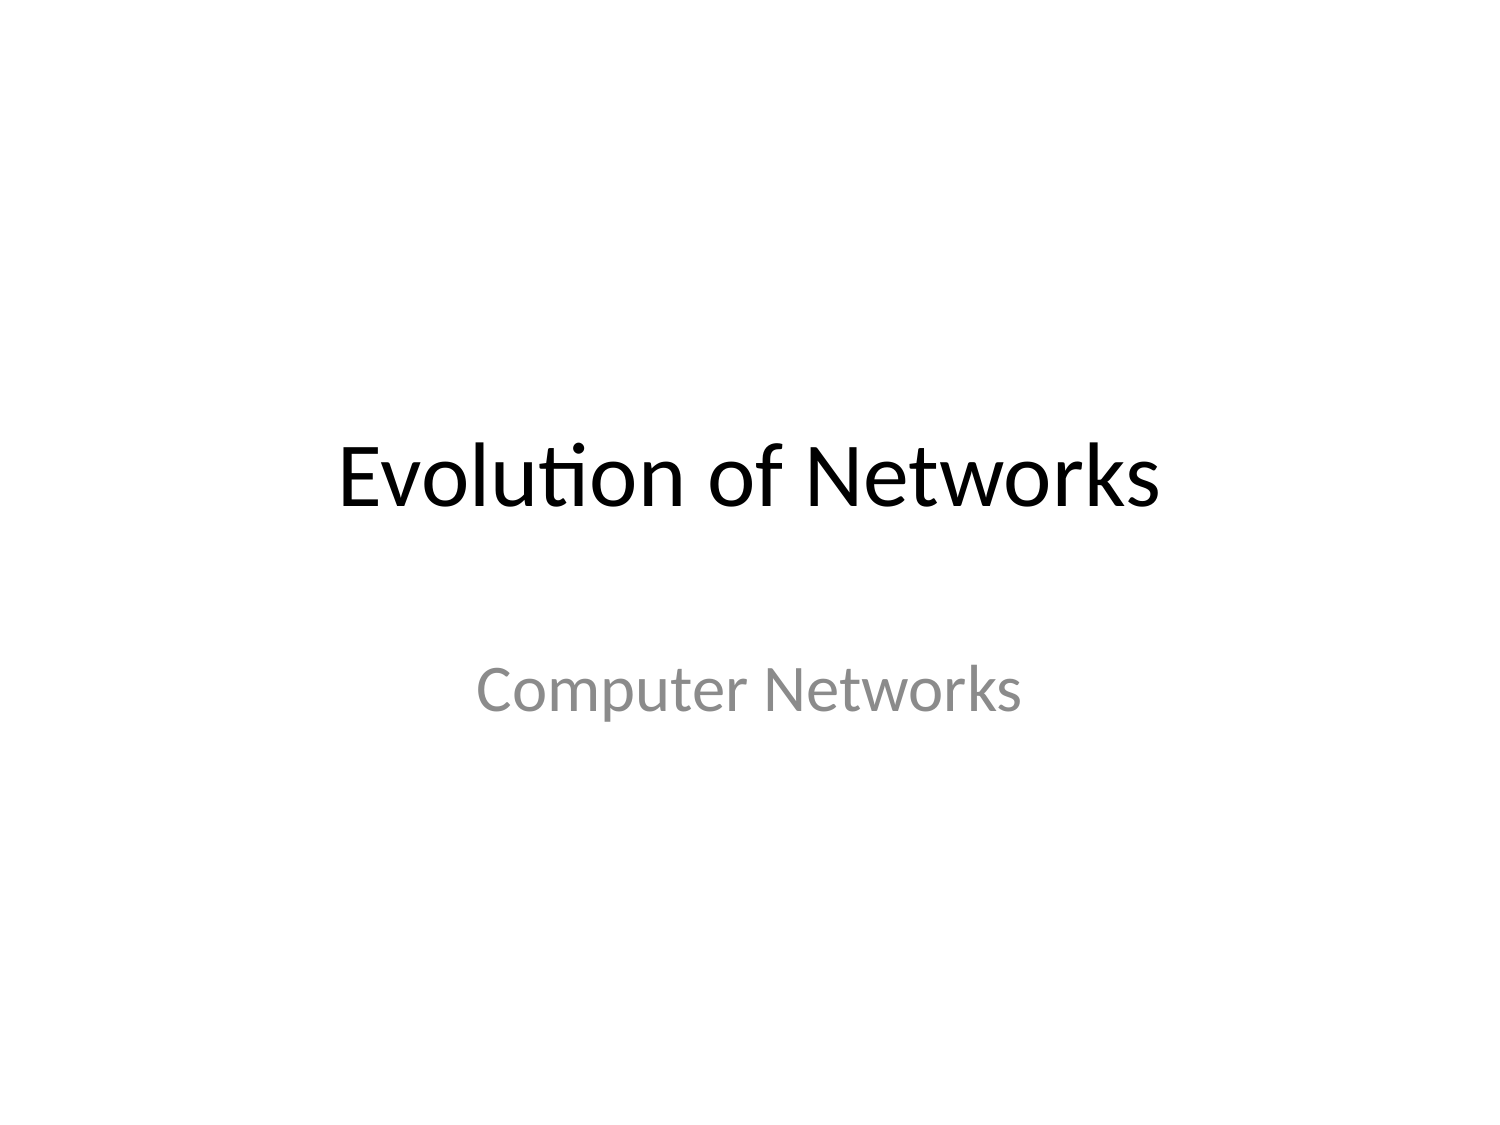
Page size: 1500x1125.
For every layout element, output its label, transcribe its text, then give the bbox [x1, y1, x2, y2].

title Evolution of Networks [112, 349, 1388, 591]
subtitle Computer Networks [225, 637, 1275, 925]
